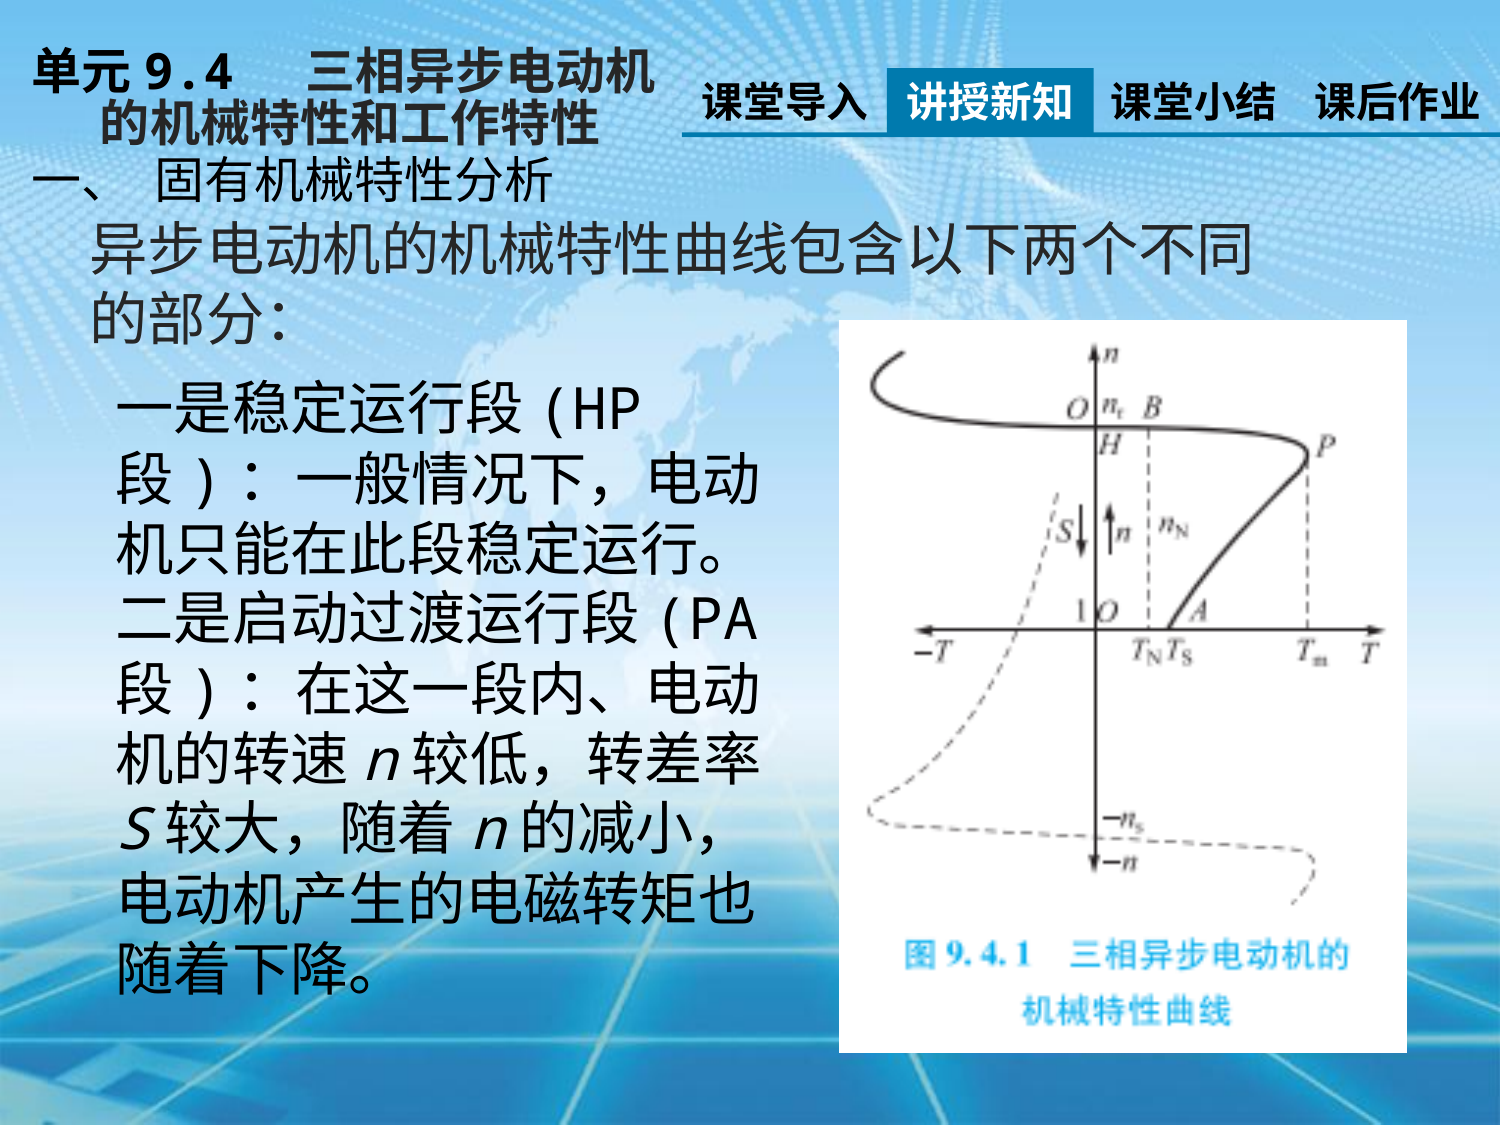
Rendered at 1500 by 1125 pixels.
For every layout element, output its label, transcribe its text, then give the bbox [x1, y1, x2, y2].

picture [0, 0, 1500, 1125]
text_box 一是稳定运行段(HP段)：一般情况下，电动机只能在此段稳定运行。 二是启动过渡运行段(PA段)：在这一段内、电动机的转速n较低，转差率S较大，随着n的减小，电动机产生的电磁转矩也随着下降。 [101, 364, 803, 1009]
text_box 一、 固有机械特性分析 [17, 160, 1406, 233]
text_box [16, 39, 1500, 160]
text_box 异步电动机的机械特性曲线包含以下两个不同的部分： [75, 204, 1325, 360]
